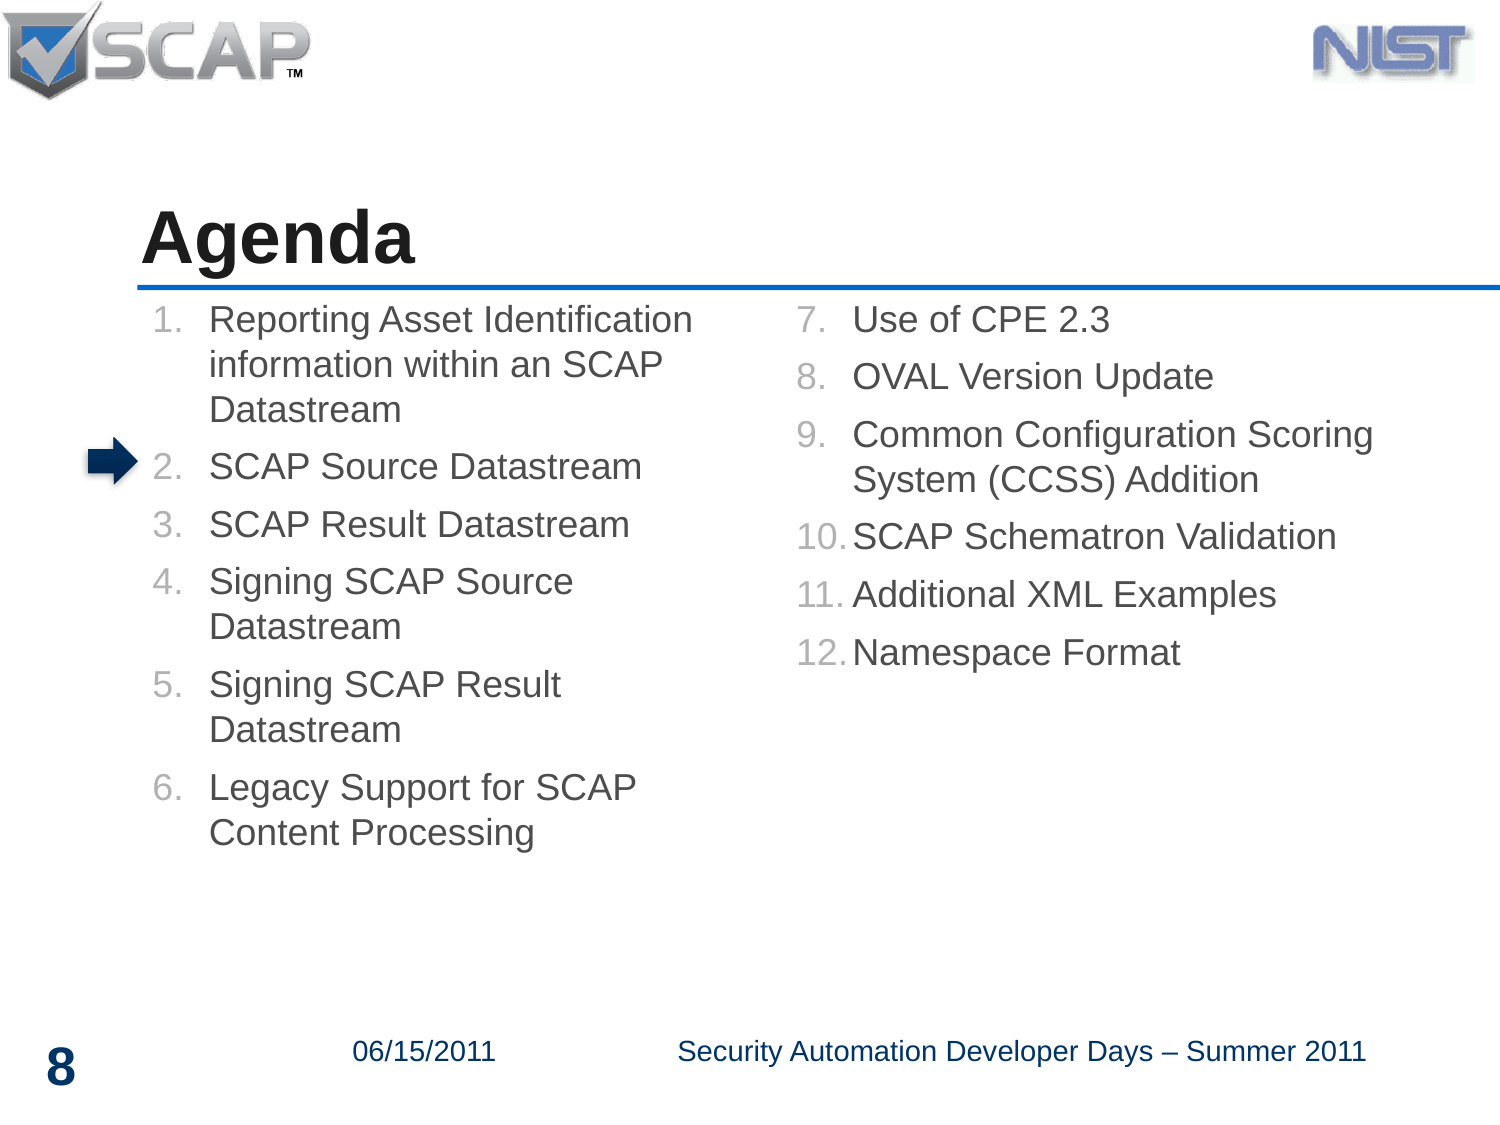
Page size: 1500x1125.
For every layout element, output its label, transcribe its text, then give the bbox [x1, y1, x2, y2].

picture [0, 0, 313, 103]
picture [1312, 24, 1475, 83]
list Use of CPE 2.3 OVAL Version Update Common Configuration Scoring System (CCSS) Addition SCAP Schematron Validation Additional XML Examples Namespace Format [780, 287, 1400, 1025]
title Agenda [124, 99, 1426, 288]
list Reporting Asset Identification information within an SCAP Datastream SCAP Source Datastream SCAP Result Datastream Signing SCAP Source Datastream Signing SCAP Result Datastream Legacy Support for SCAP Content Processing [137, 287, 757, 1026]
slide_number 8 [13, 1023, 111, 1105]
text_box [87, 437, 138, 485]
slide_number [337, 1025, 662, 1103]
footer Security Automation Developer Days – Summer 2011 [662, 1025, 1426, 1103]
